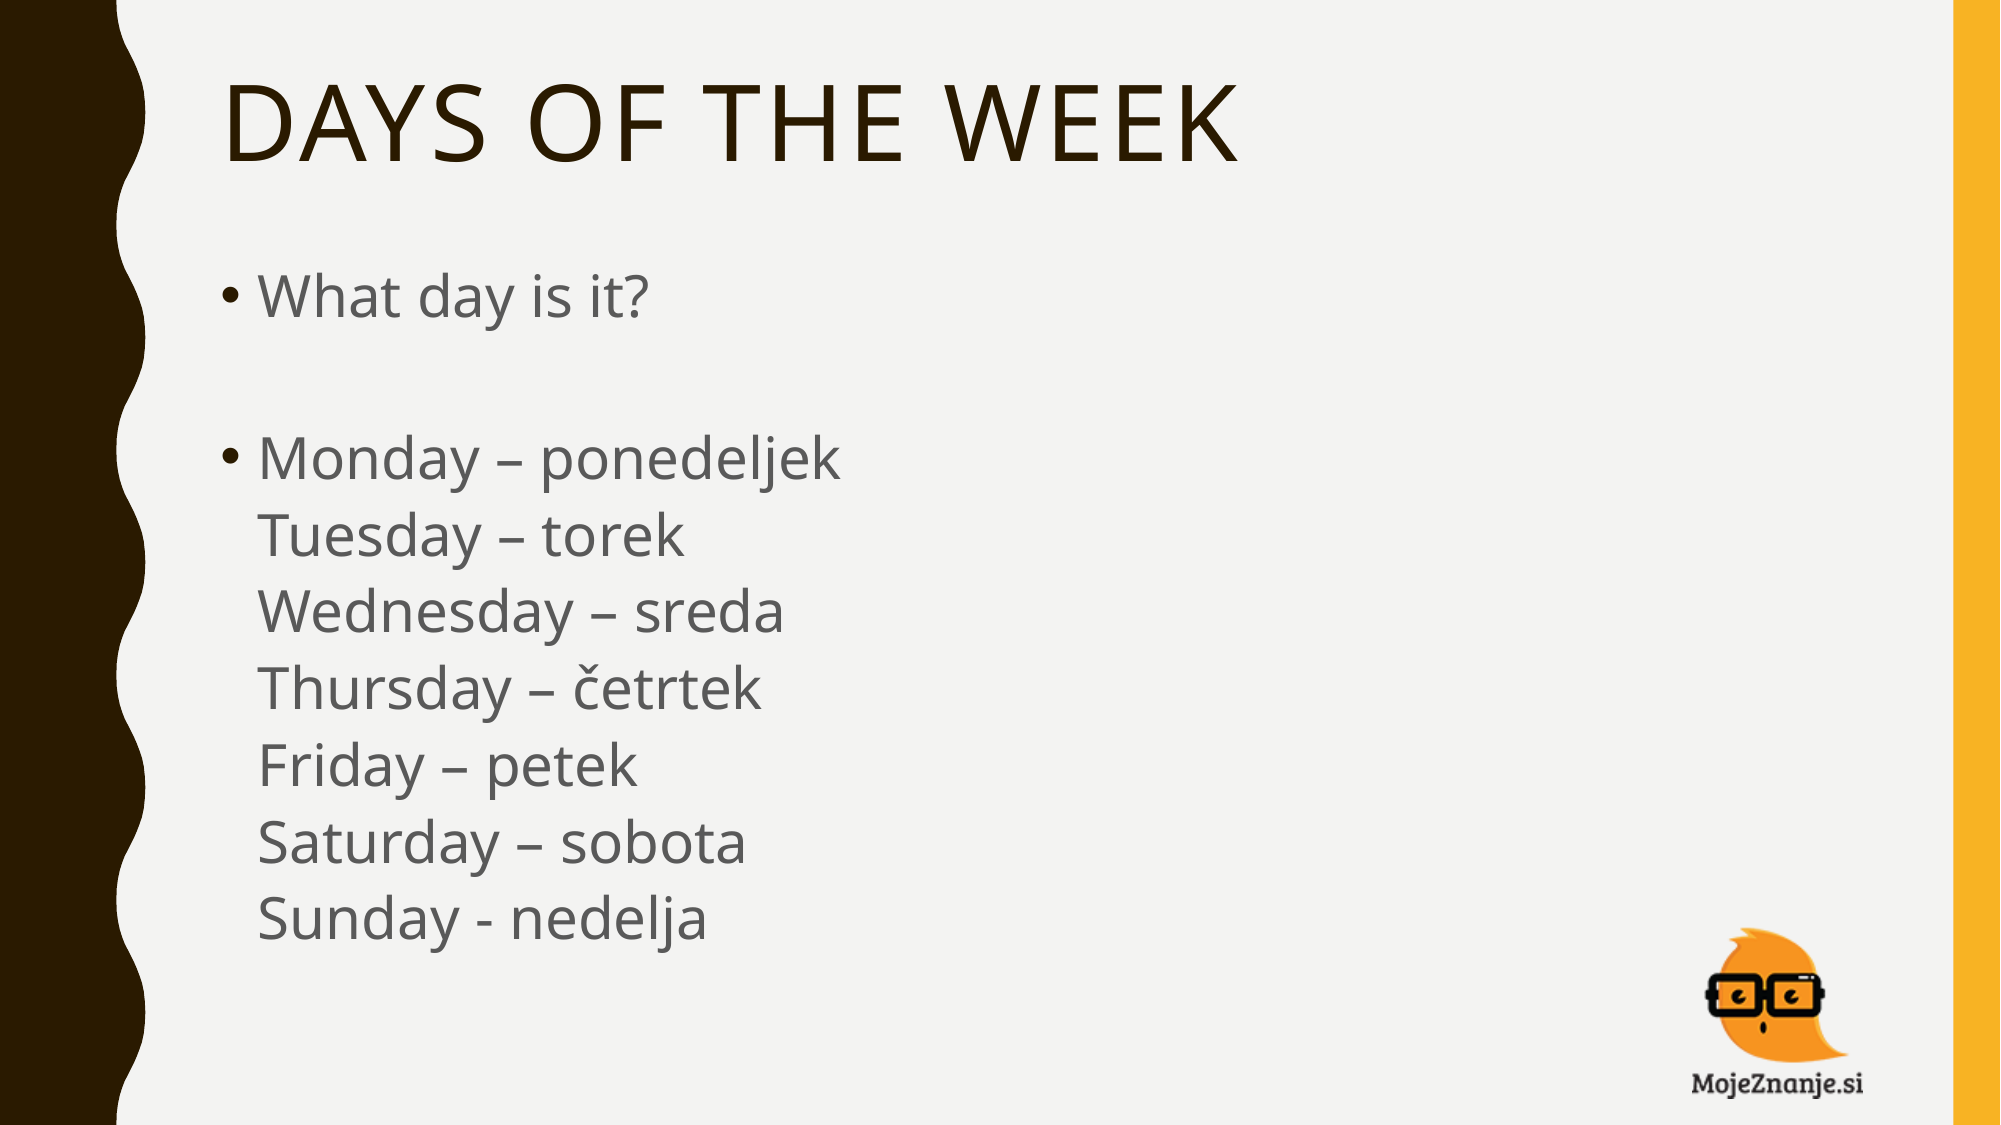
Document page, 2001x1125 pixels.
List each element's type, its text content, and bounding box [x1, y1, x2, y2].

picture [1692, 983, 1863, 1099]
list What day is it? Monday – ponedeljek Tuesday – torek Wednesday – sreda Thursday – četrtek Friday – petek Saturday – sobota Sunday - nedelja [205, 245, 1875, 983]
title DAYS OF THE WEEK [205, 62, 1875, 245]
